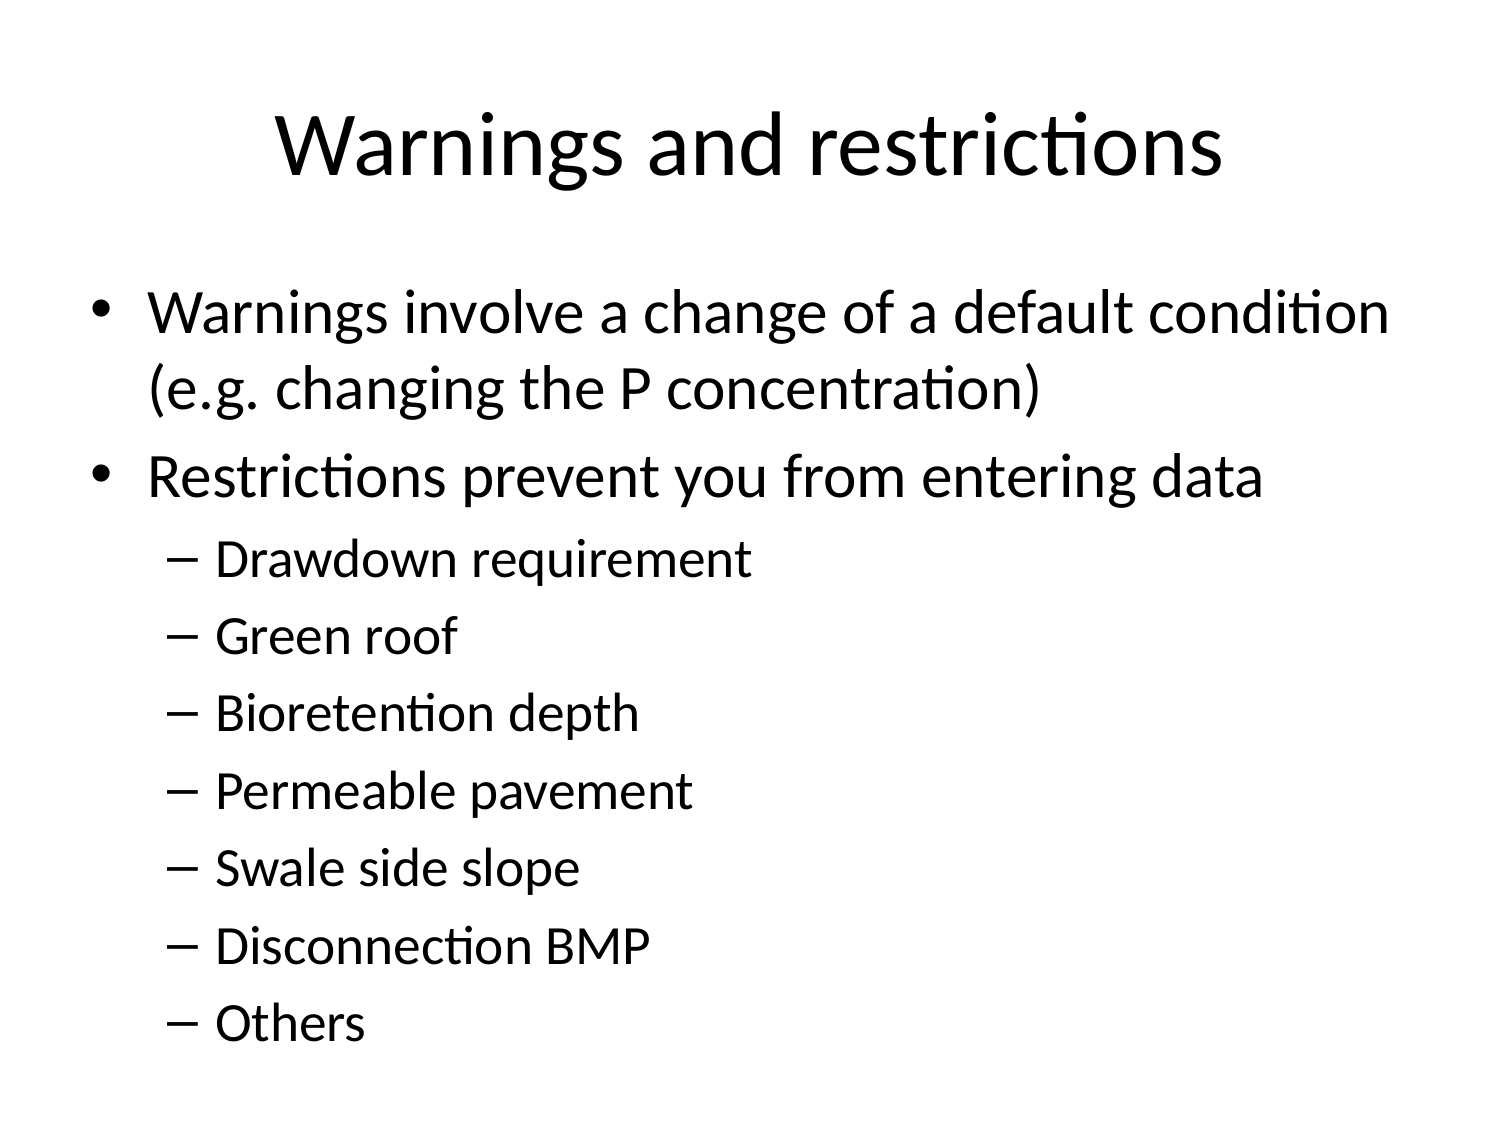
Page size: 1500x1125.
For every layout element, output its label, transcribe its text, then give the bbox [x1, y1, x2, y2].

title Warnings and restrictions [75, 45, 1425, 233]
list Warnings involve a change of a default condition (e.g. changing the P concentration) Restrictions prevent you from entering data Drawdown requirement Green roof Bioretention depth Permeable pavement Swale side slope Disconnection BMP Others [75, 262, 1425, 1063]
